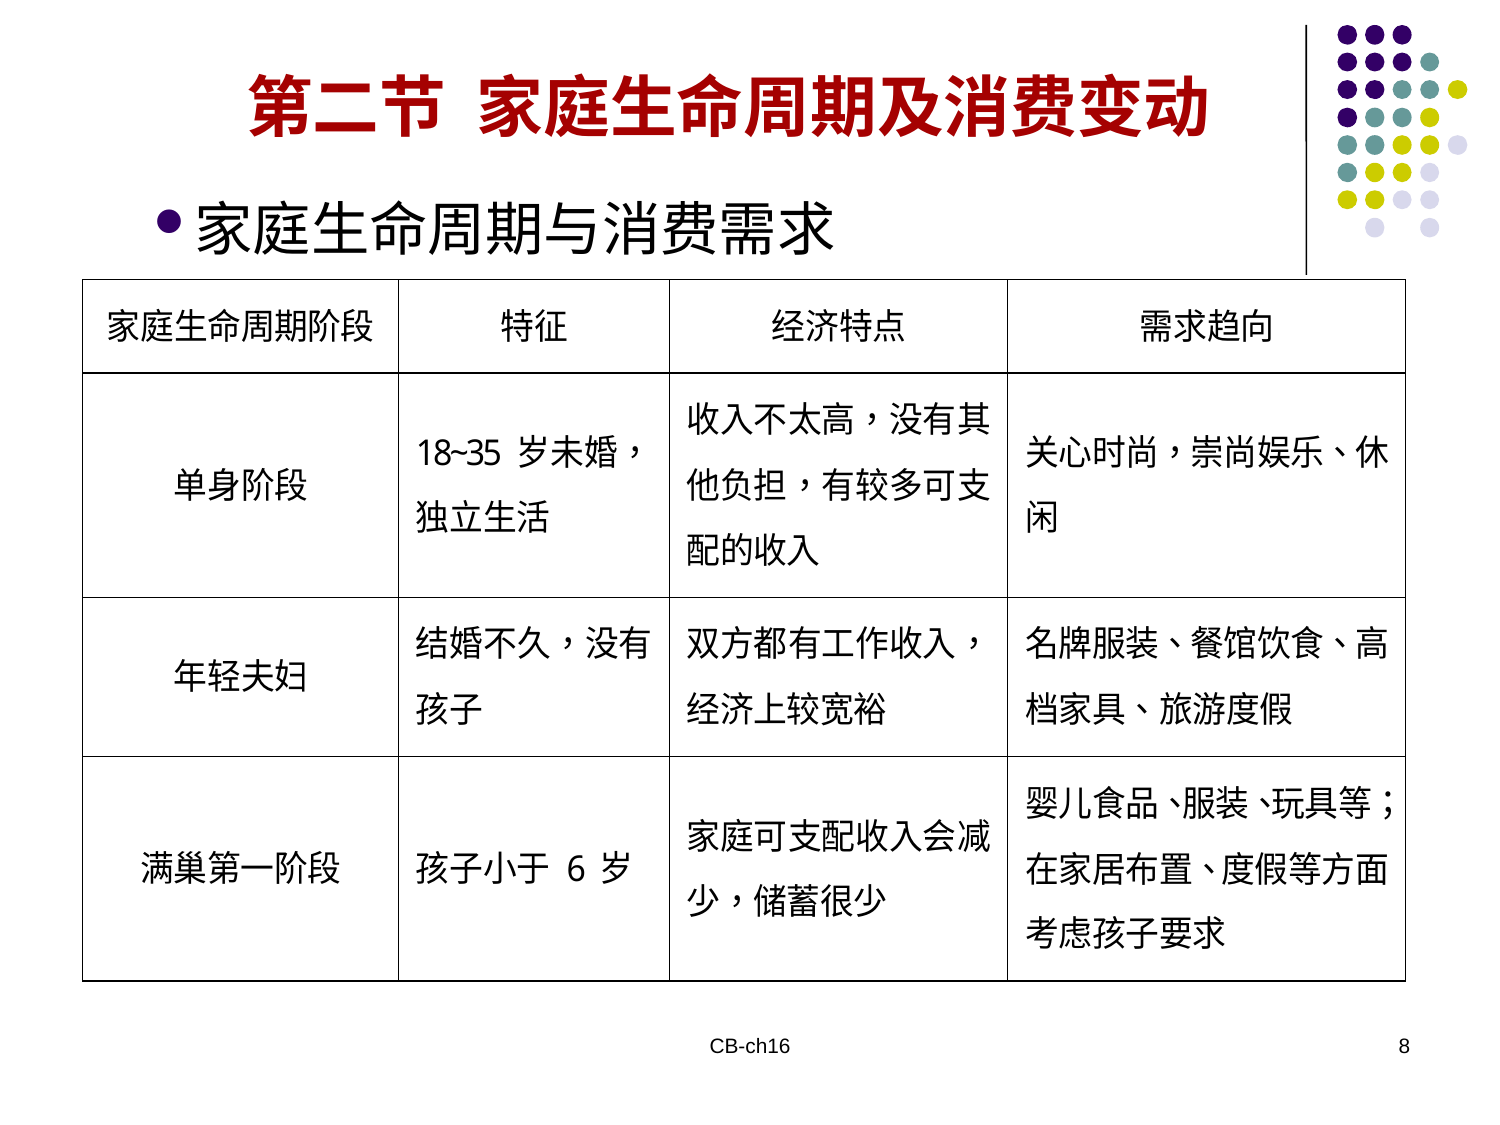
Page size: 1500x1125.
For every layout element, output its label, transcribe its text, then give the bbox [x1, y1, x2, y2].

text_box 家庭生命周期与消费需求 [41, 149, 1395, 270]
footer CB-ch16 [512, 1043, 988, 1101]
picture [64, 278, 1424, 1036]
text_box 第二节 家庭生命周期及消费变动 [231, 49, 1227, 149]
slide_number 8 [1074, 1040, 1426, 1101]
